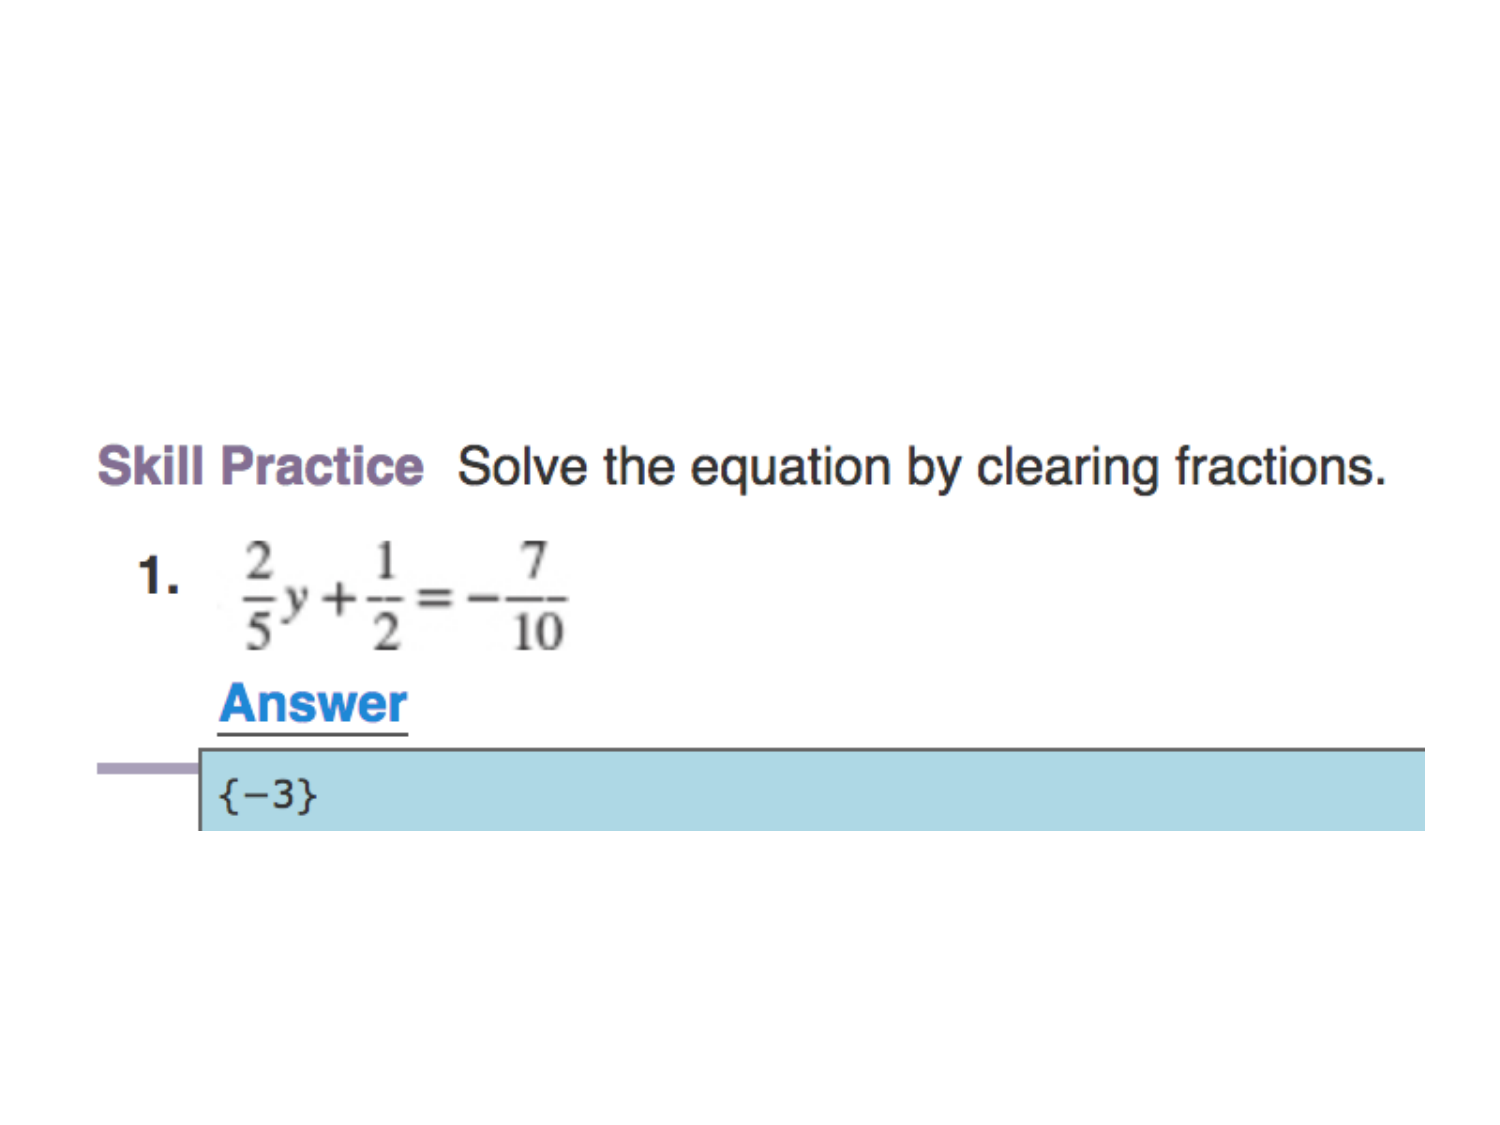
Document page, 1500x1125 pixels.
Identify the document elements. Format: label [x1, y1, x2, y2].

list [74, 262, 1426, 1006]
